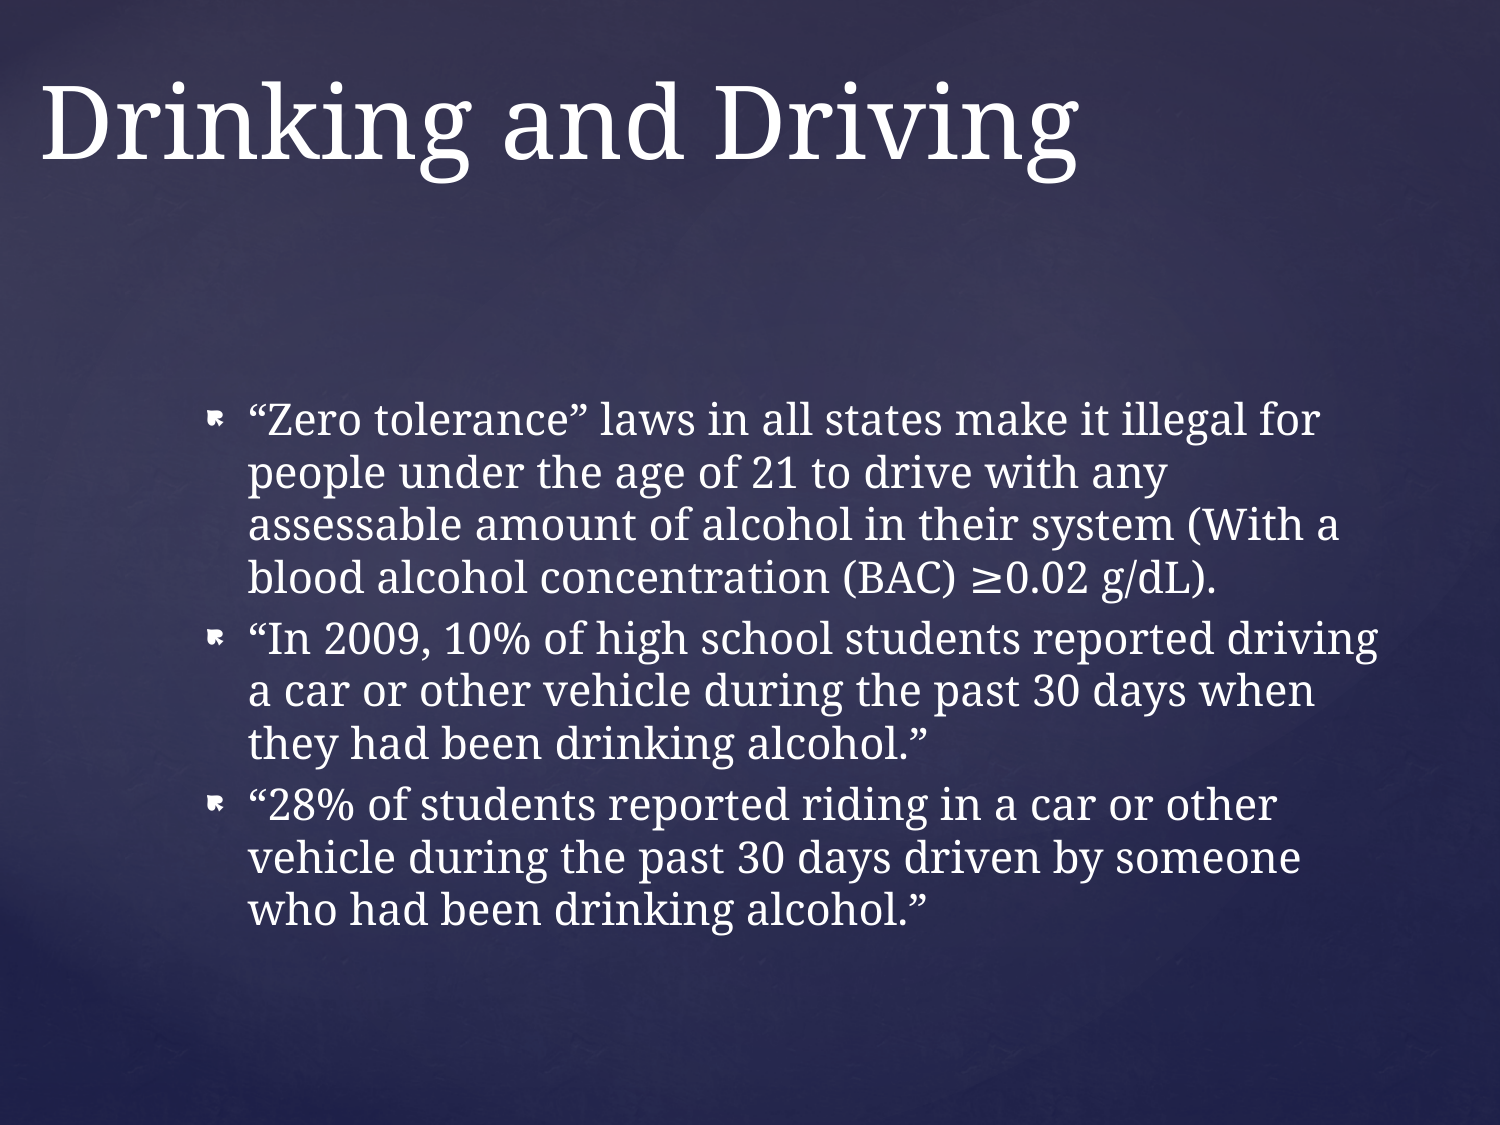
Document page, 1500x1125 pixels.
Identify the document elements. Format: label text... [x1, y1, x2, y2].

list “Zero tolerance” laws in all states make it illegal for people under the age of 21 to drive with any assessable amount of alcohol in their system (With a blood alcohol concentration (BAC) ≥0.02 g/dL). “In 2009, 10% of high school students reported driving a car or other vehicle during the past 30 days when they had been drinking alcohol.” “28% of students reported riding in a car or other vehicle during the past 30 days driven by someone who had been drinking alcohol.” [187, 350, 1400, 1038]
title Drinking and Driving [24, 37, 1263, 188]
